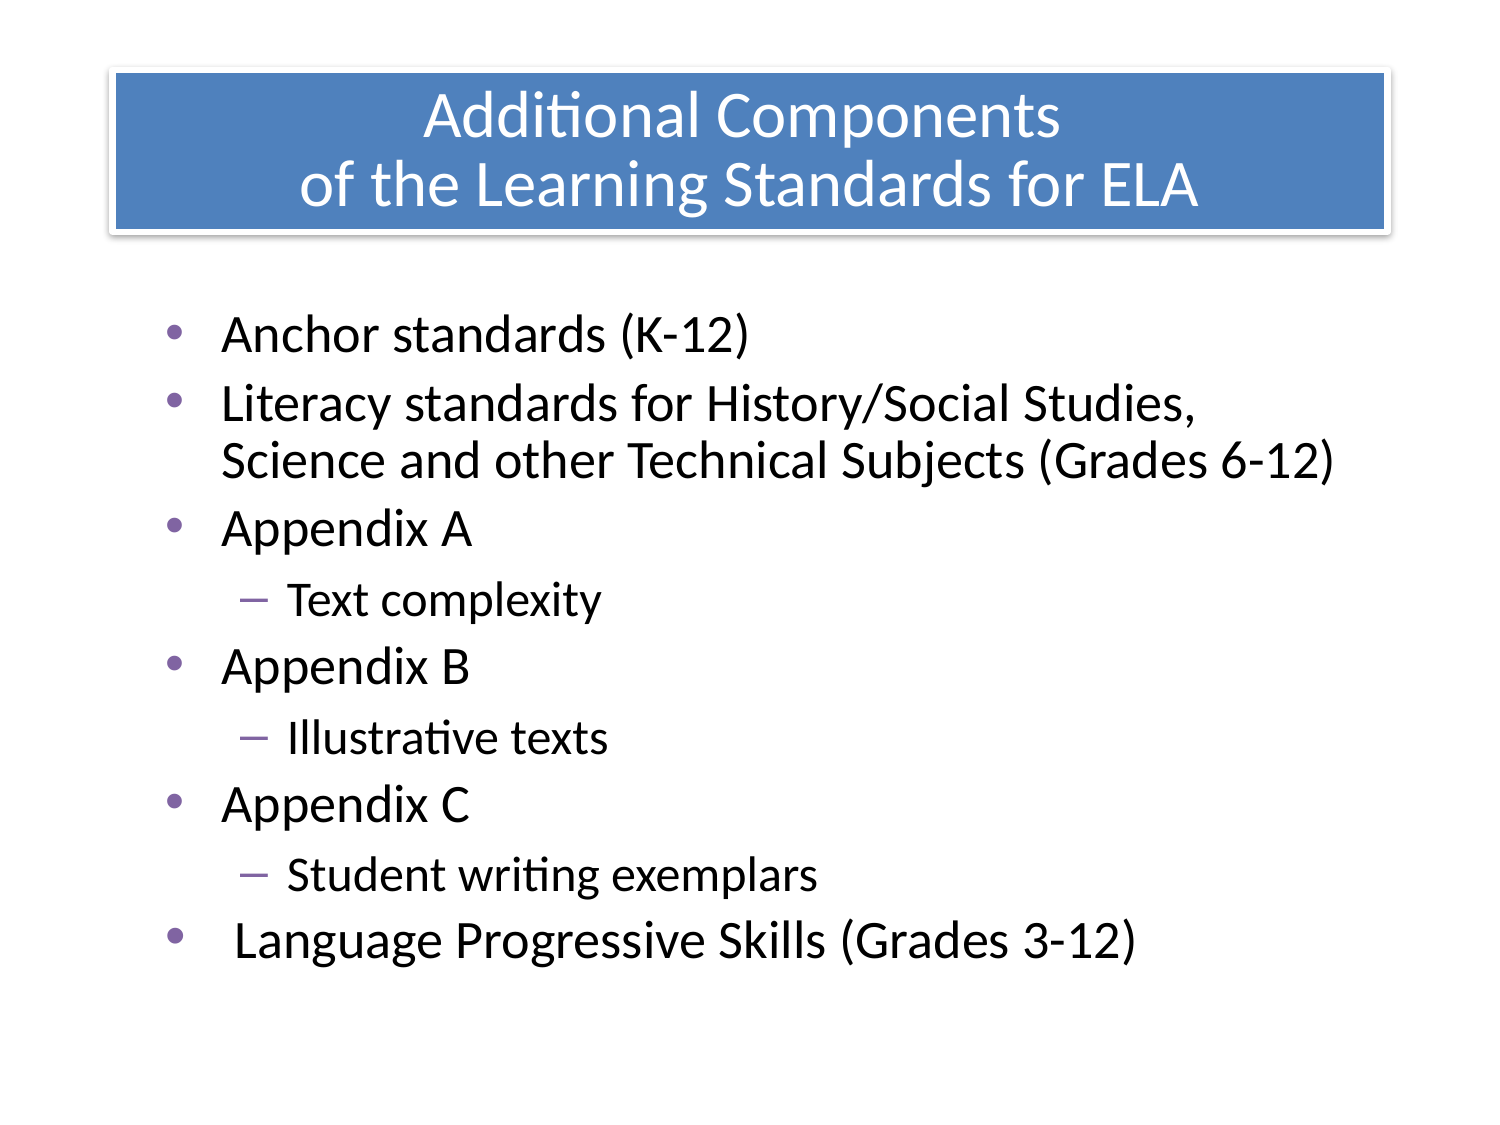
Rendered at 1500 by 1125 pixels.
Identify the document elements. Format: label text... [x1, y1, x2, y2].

title Additional Components of the Learning Standards for ELA [109, 67, 1391, 235]
list Anchor standards (K-12) Literacy standards for History/Social Studies, Science and other Technical Subjects (Grades 6-12) Appendix A Text complexity Appendix B Illustrative texts Appendix C Student writing exemplars Language Progressive Skills (Grades 3-12) [150, 299, 1363, 1005]
